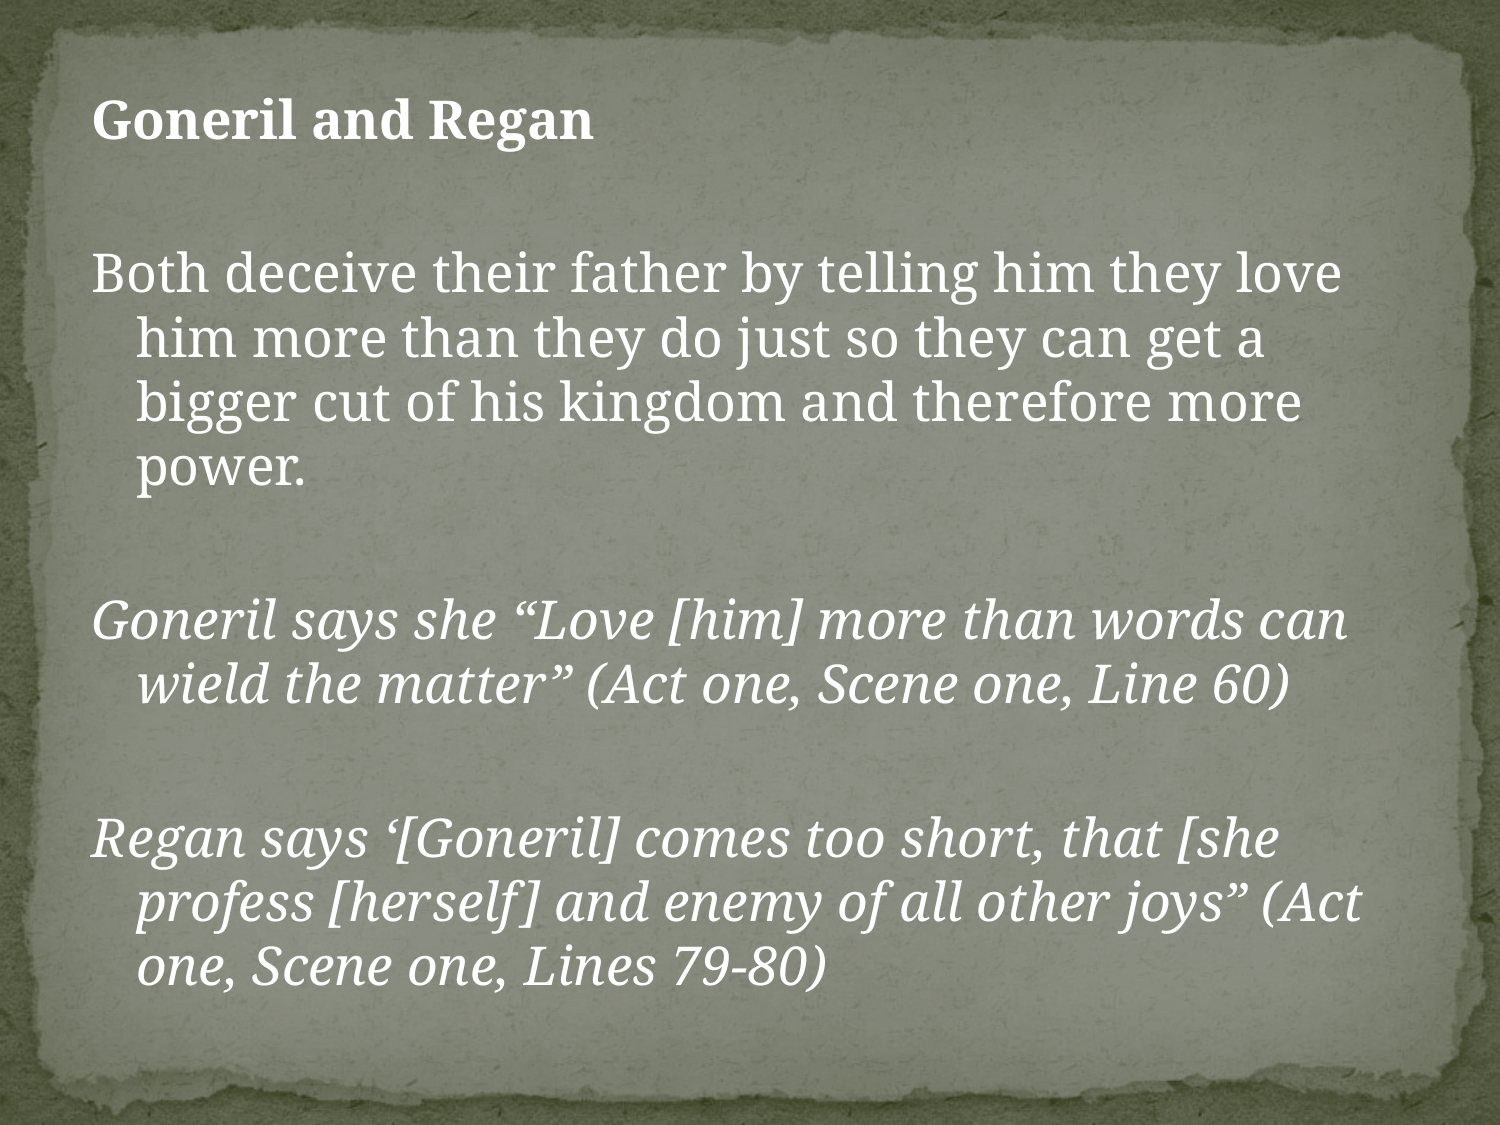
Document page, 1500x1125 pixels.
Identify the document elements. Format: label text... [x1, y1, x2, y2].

list Goneril and Regan Both deceive their father by telling him they love him more than they do just so they can get a bigger cut of his kingdom and therefore more power. Goneril says she “Love [him] more than words can wield the matter” (Act one, Scene one, Line 60) Regan says ‘[Goneril] comes too short, that [she profess [herself] and enemy of all other joys” (Act one, Scene one, Lines 79-80) [76, 78, 1427, 1005]
